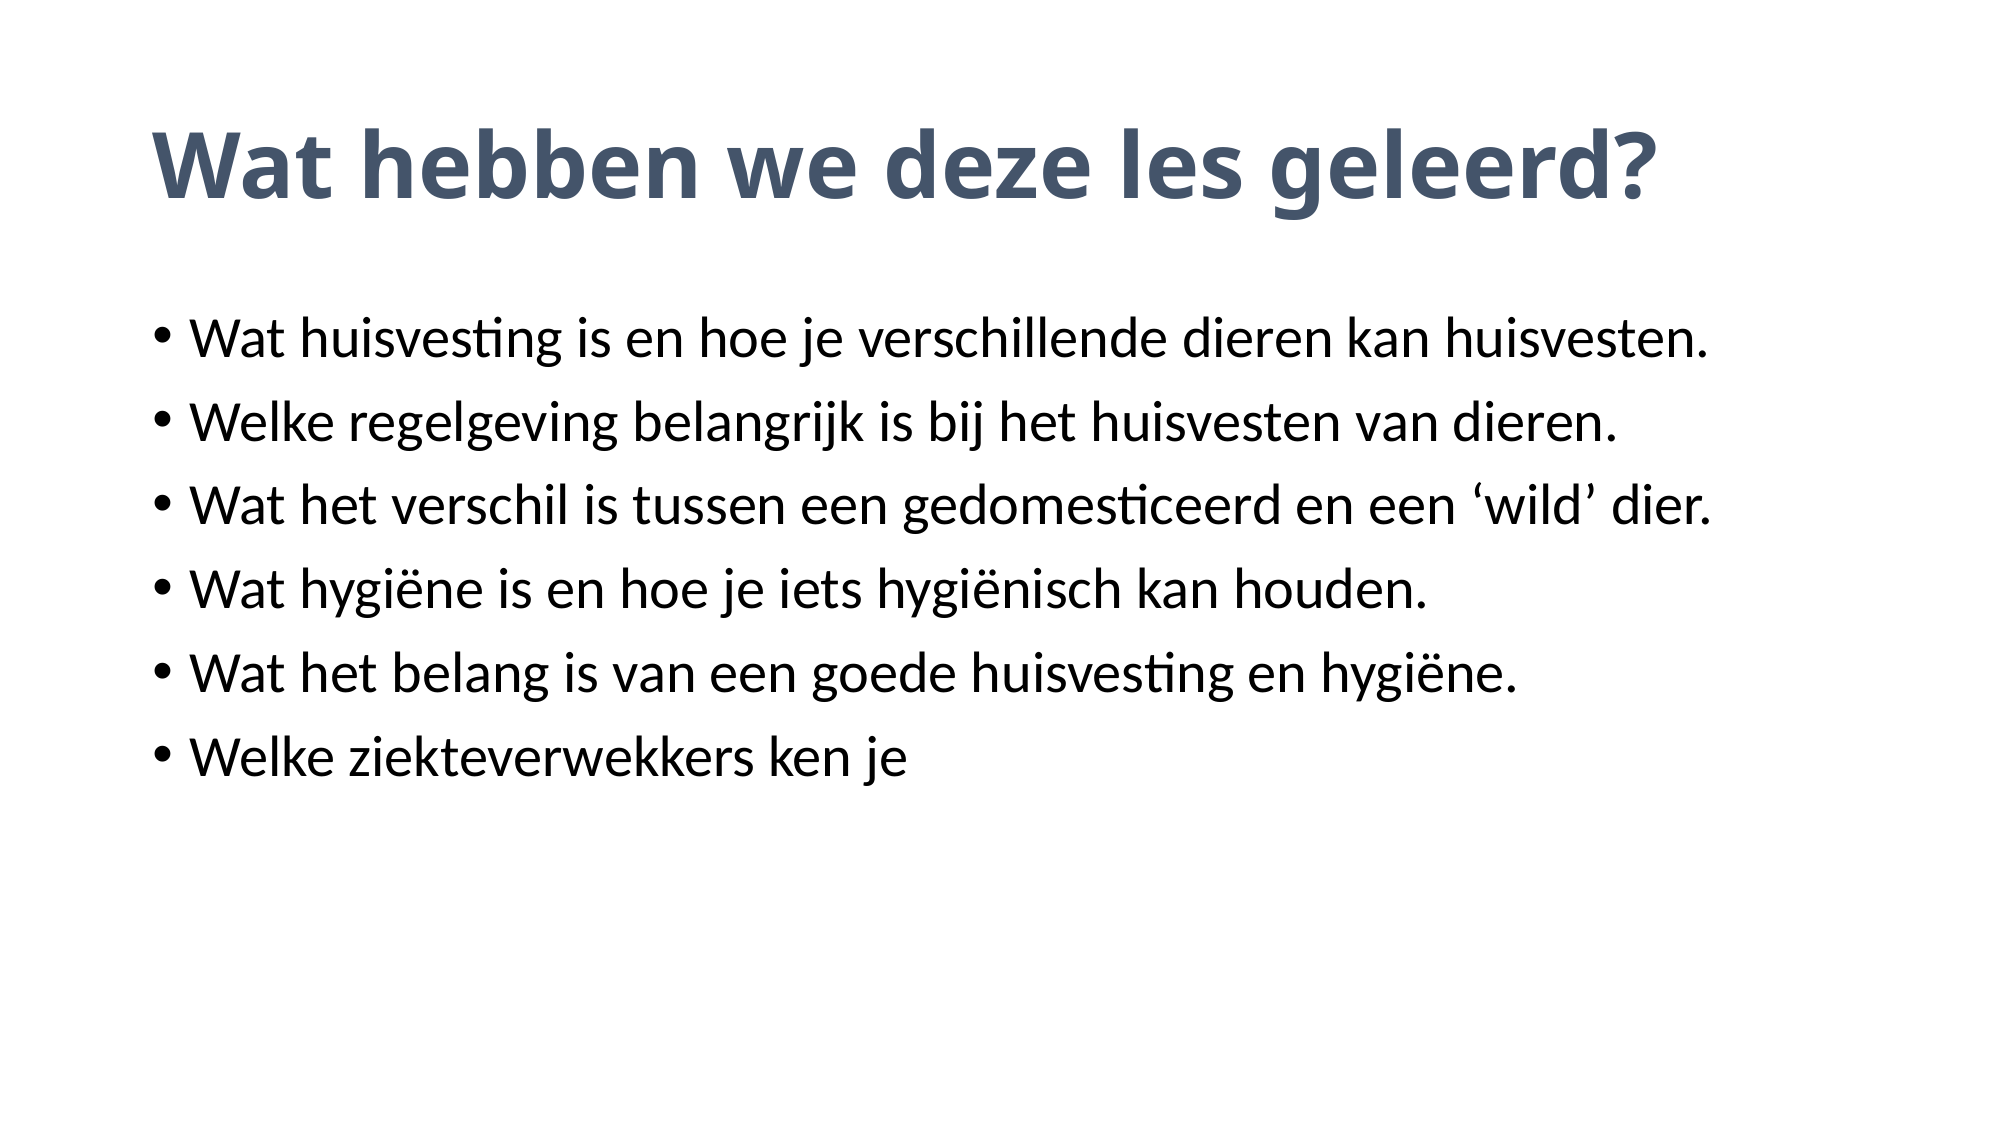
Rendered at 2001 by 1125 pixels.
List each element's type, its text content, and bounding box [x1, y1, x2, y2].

title Wat hebben we deze les geleerd? [137, 59, 1863, 278]
list Wat huisvesting is en hoe je verschillende dieren kan huisvesten. Welke regelgeving belangrijk is bij het huisvesten van dieren. Wat het verschil is tussen een gedomesticeerd en een ‘wild’ dier. Wat hygiëne is en hoe je iets hygiënisch kan houden. Wat het belang is van een goede huisvesting en hygiëne. Welke ziekteverwekkers ken je [137, 299, 1863, 1014]
